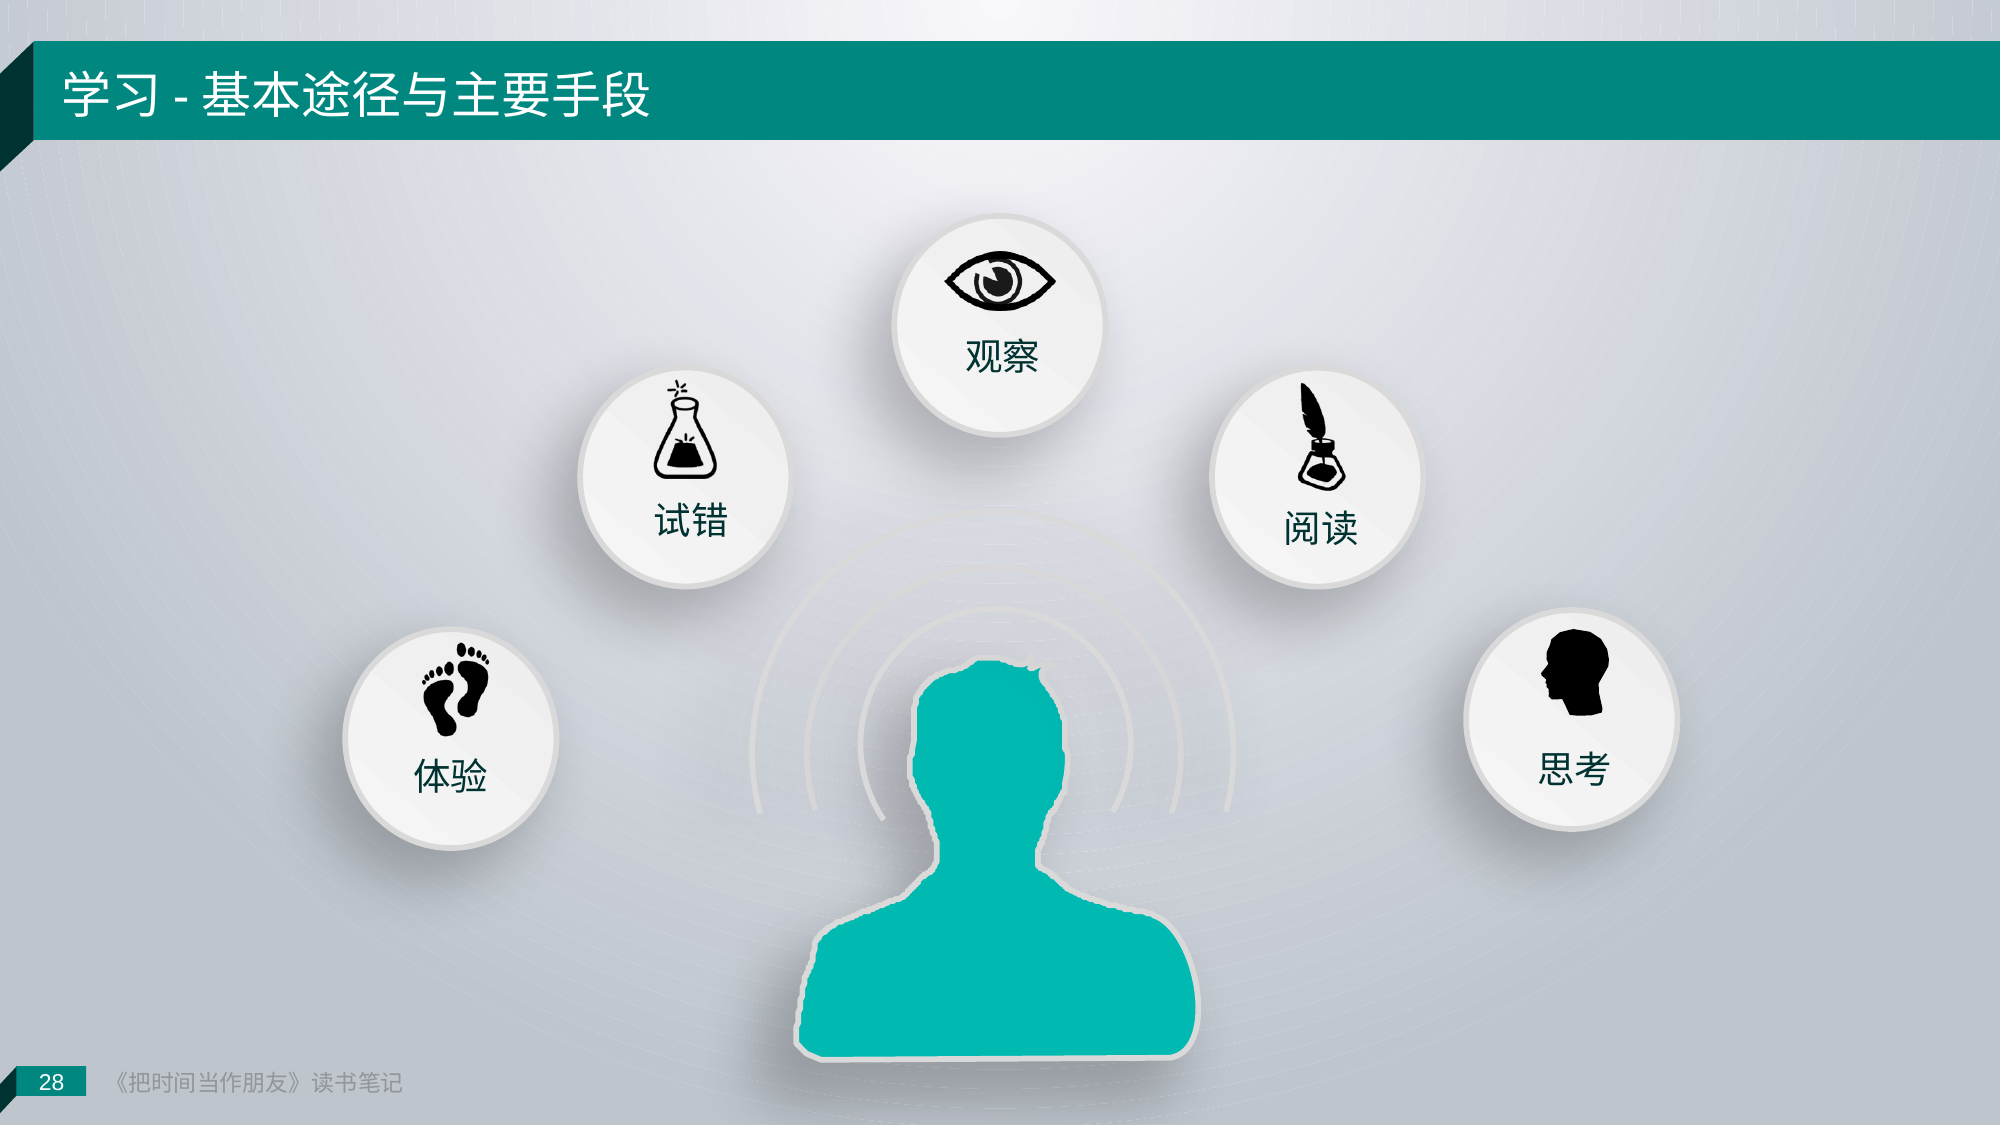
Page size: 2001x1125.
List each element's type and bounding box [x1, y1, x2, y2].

text_box [0, 41, 2000, 1117]
